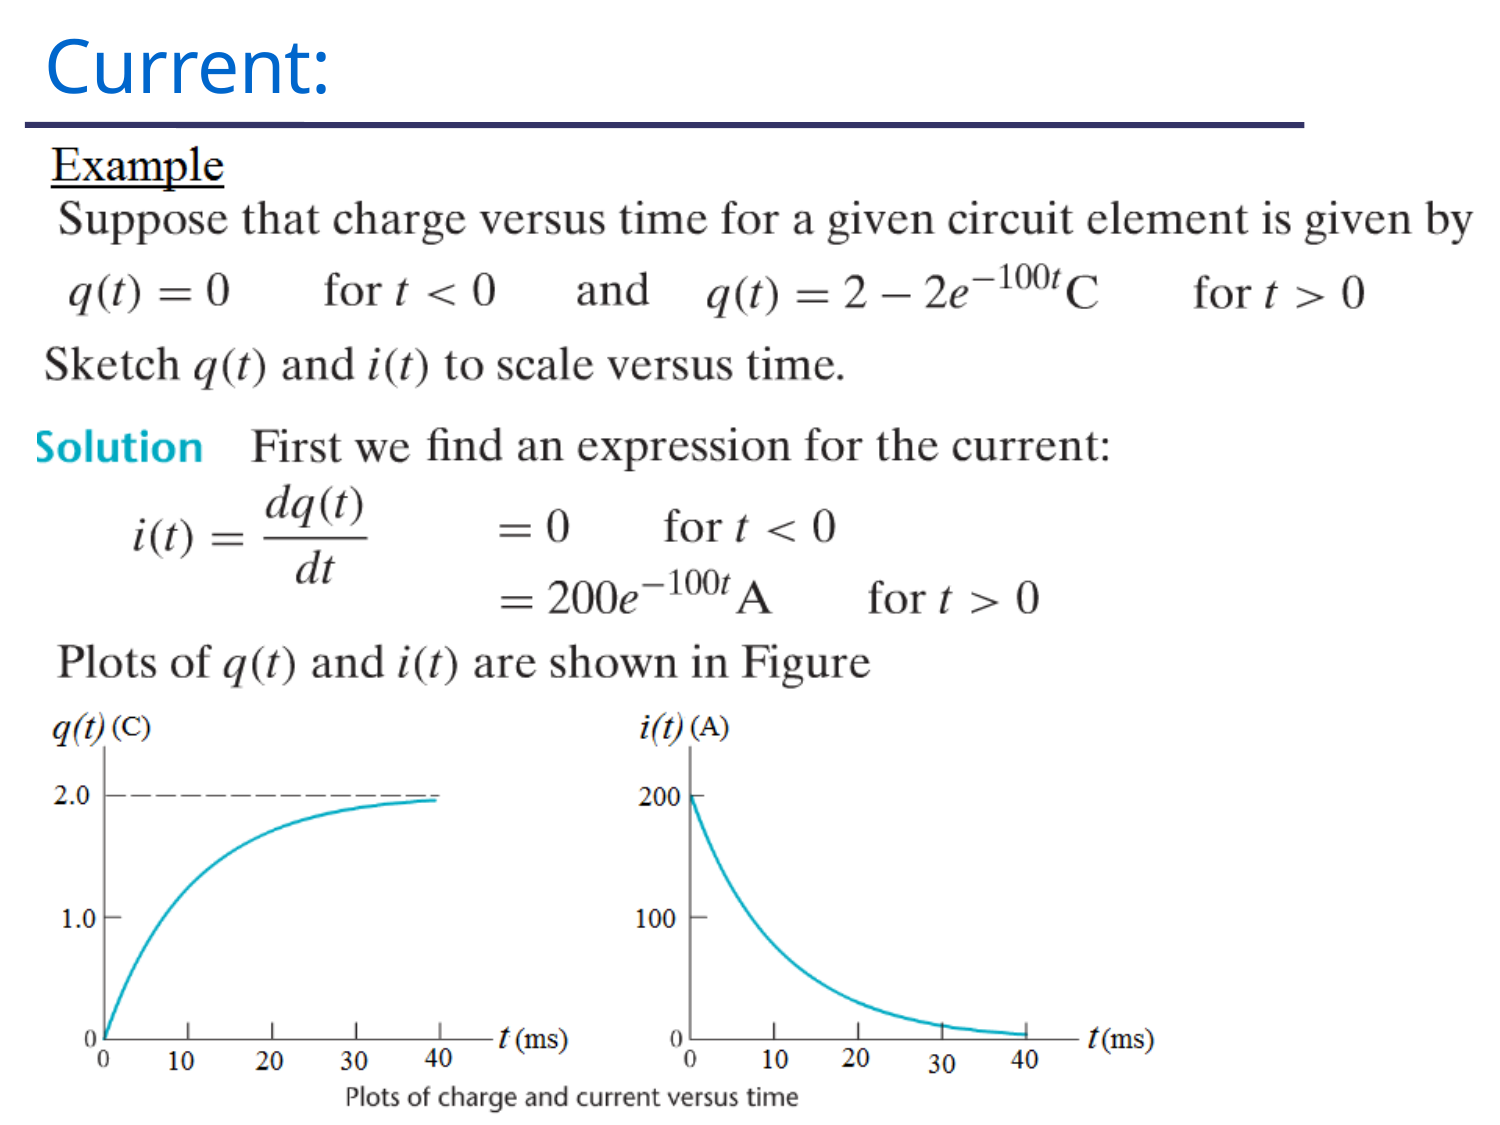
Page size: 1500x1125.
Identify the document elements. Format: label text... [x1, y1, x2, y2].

title Current: [44, 18, 1288, 108]
picture [37, 137, 1483, 1125]
